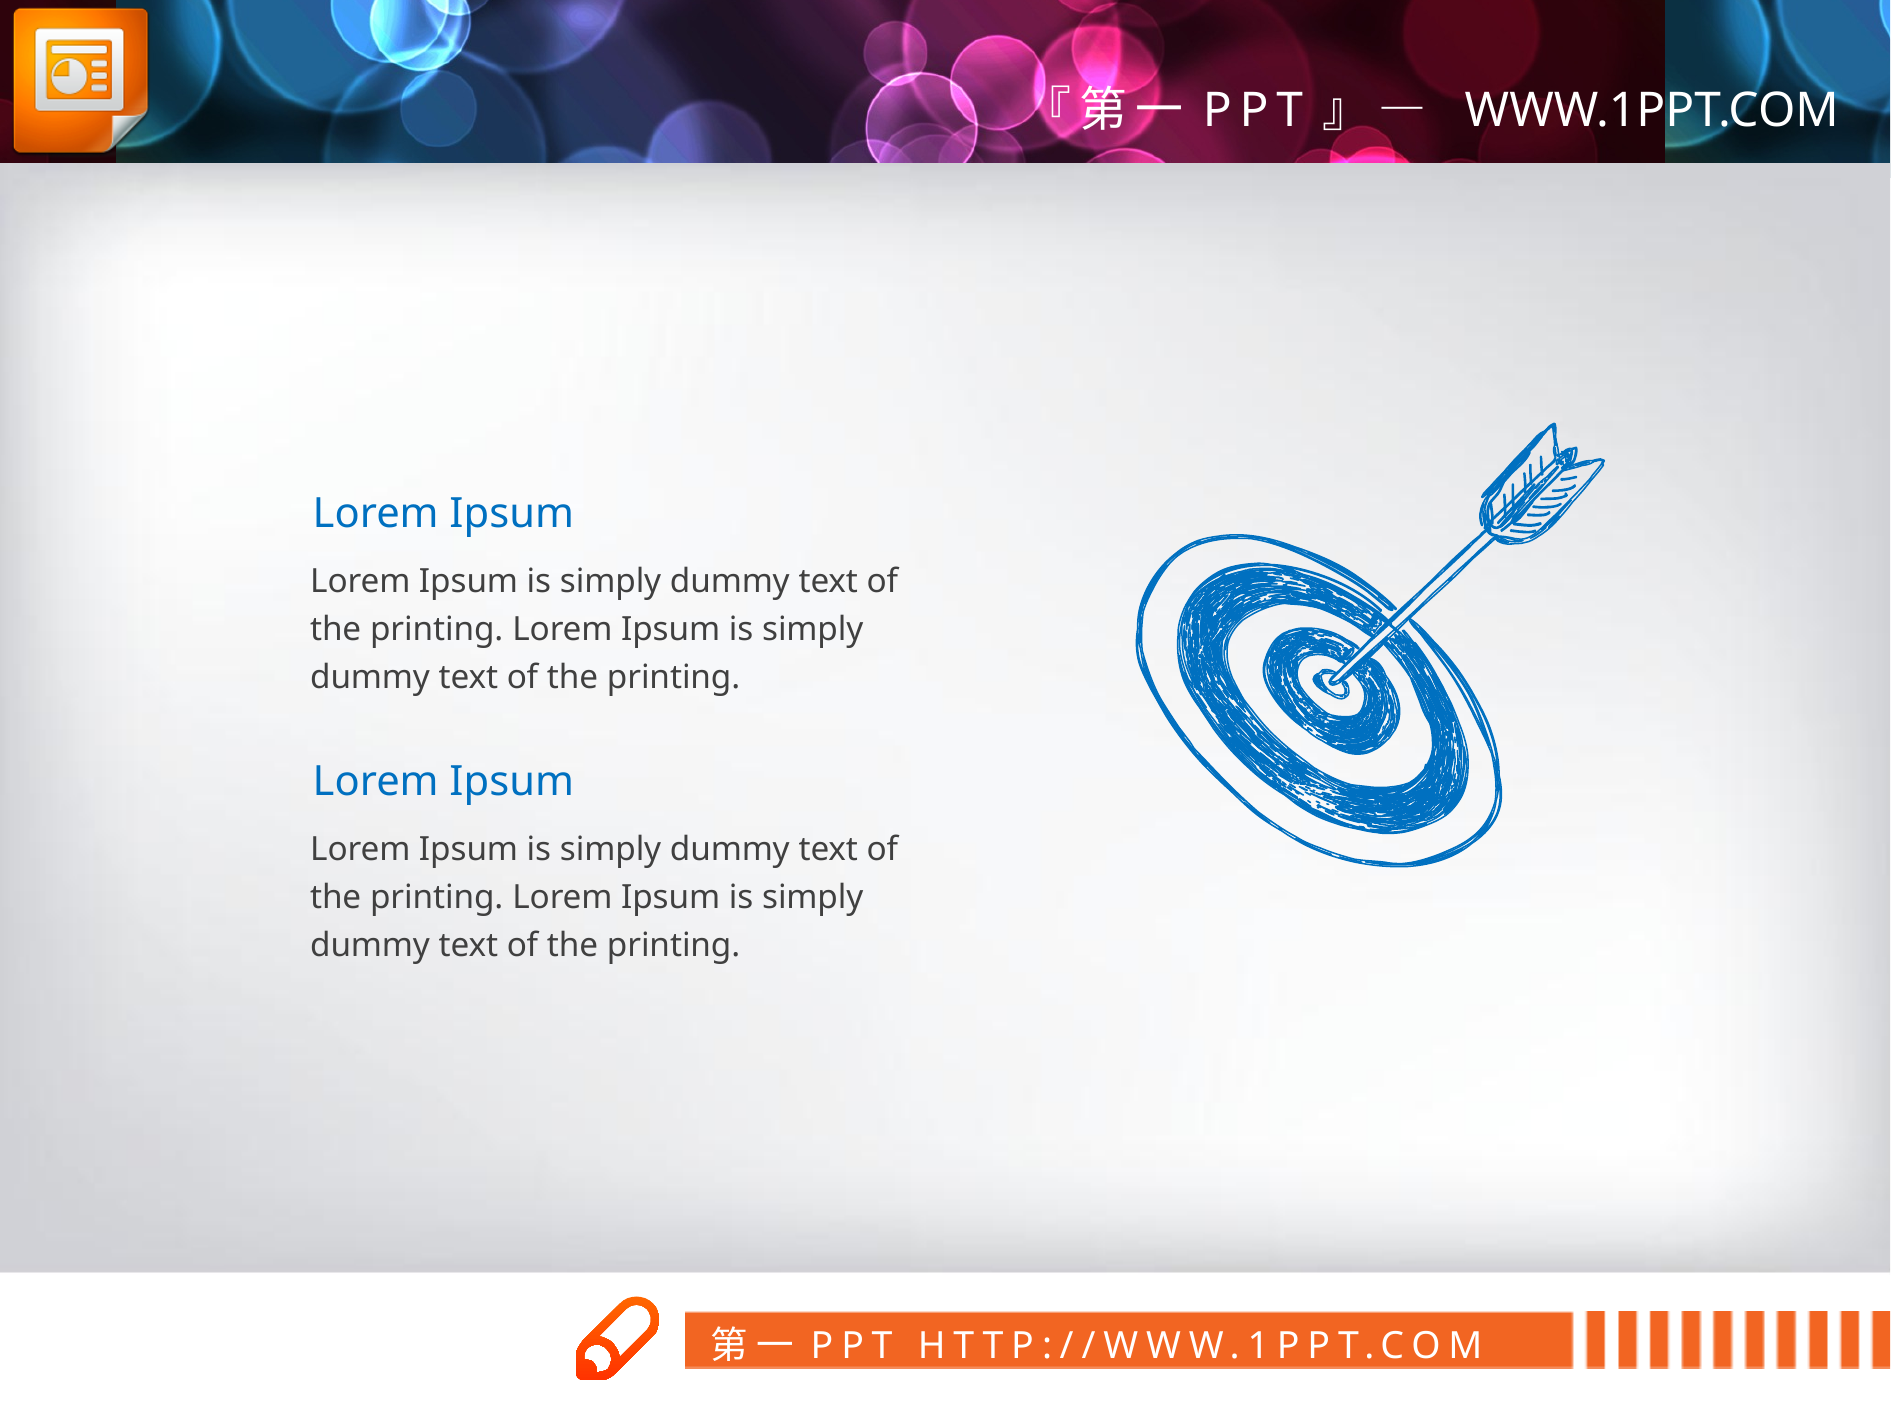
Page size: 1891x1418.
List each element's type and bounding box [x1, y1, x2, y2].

picture [0, 0, 1891, 1275]
text_box [1135, 423, 1605, 867]
text_box [295, 478, 972, 969]
picture [685, 1311, 1891, 1369]
